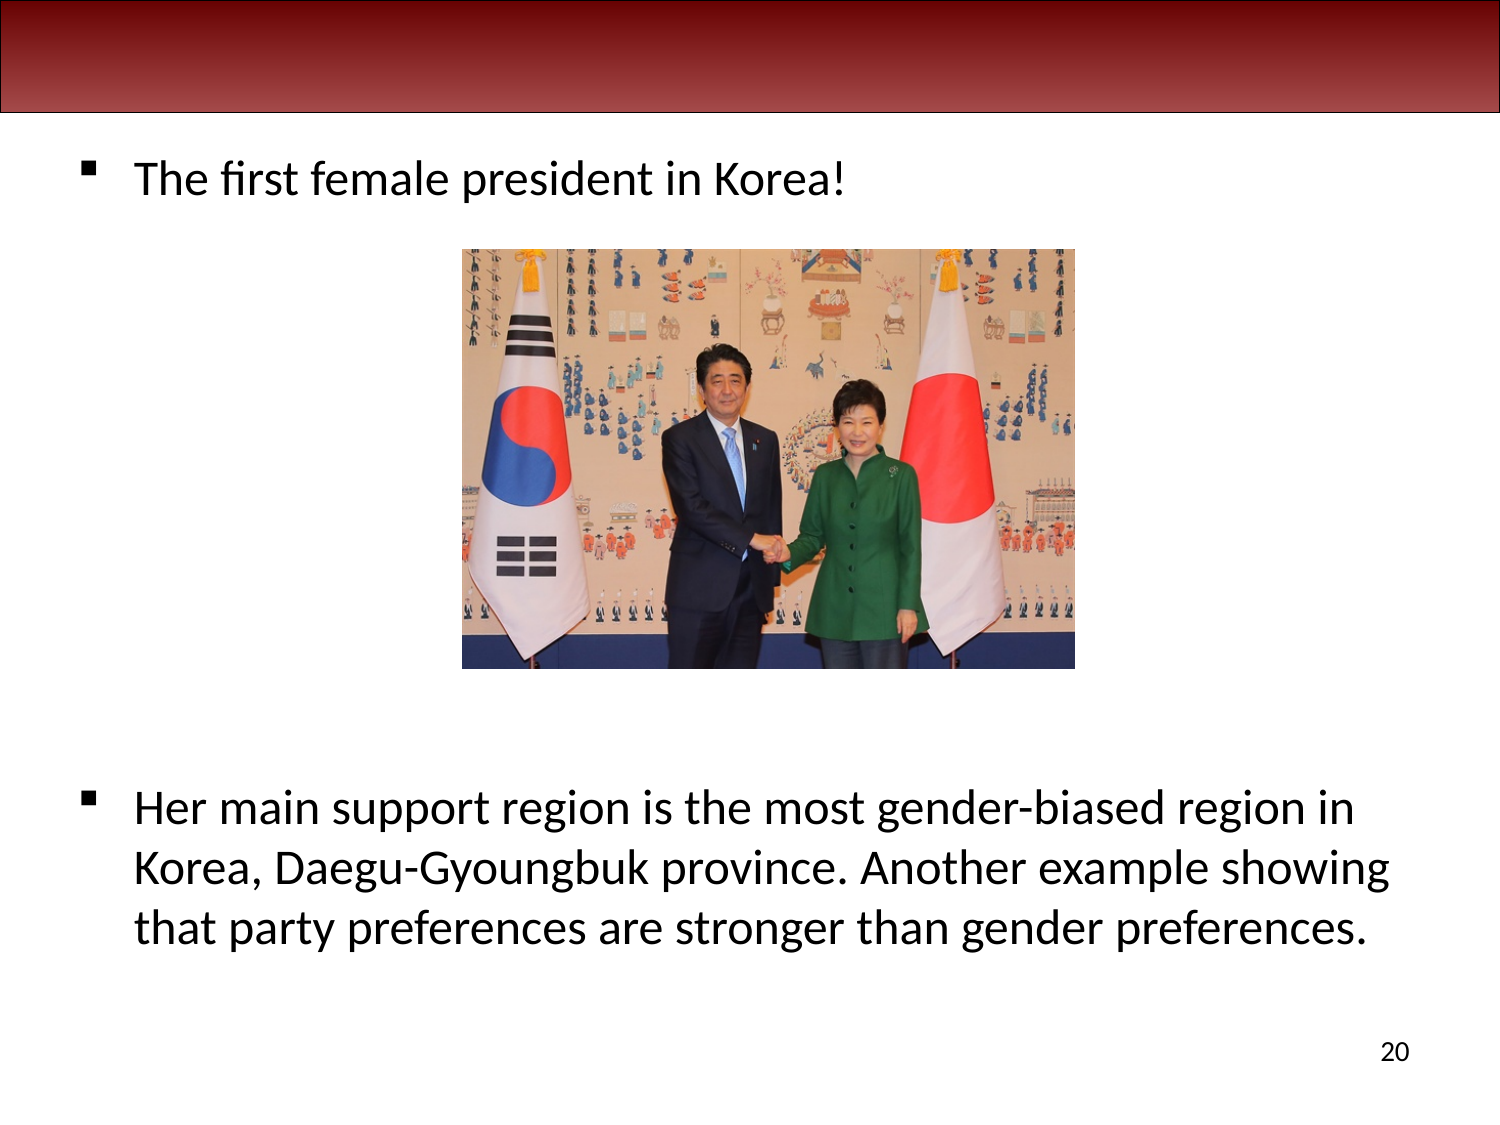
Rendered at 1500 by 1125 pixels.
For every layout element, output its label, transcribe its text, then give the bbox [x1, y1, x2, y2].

picture [462, 249, 1076, 669]
list The first female president in Korea! Her main support region is the most gender-biased region in Korea, Daegu-Gyoungbuk province. Another example showing that party preferences are stronger than gender preferences. [62, 137, 1438, 1051]
slide_number 20 [1074, 1024, 1426, 1103]
